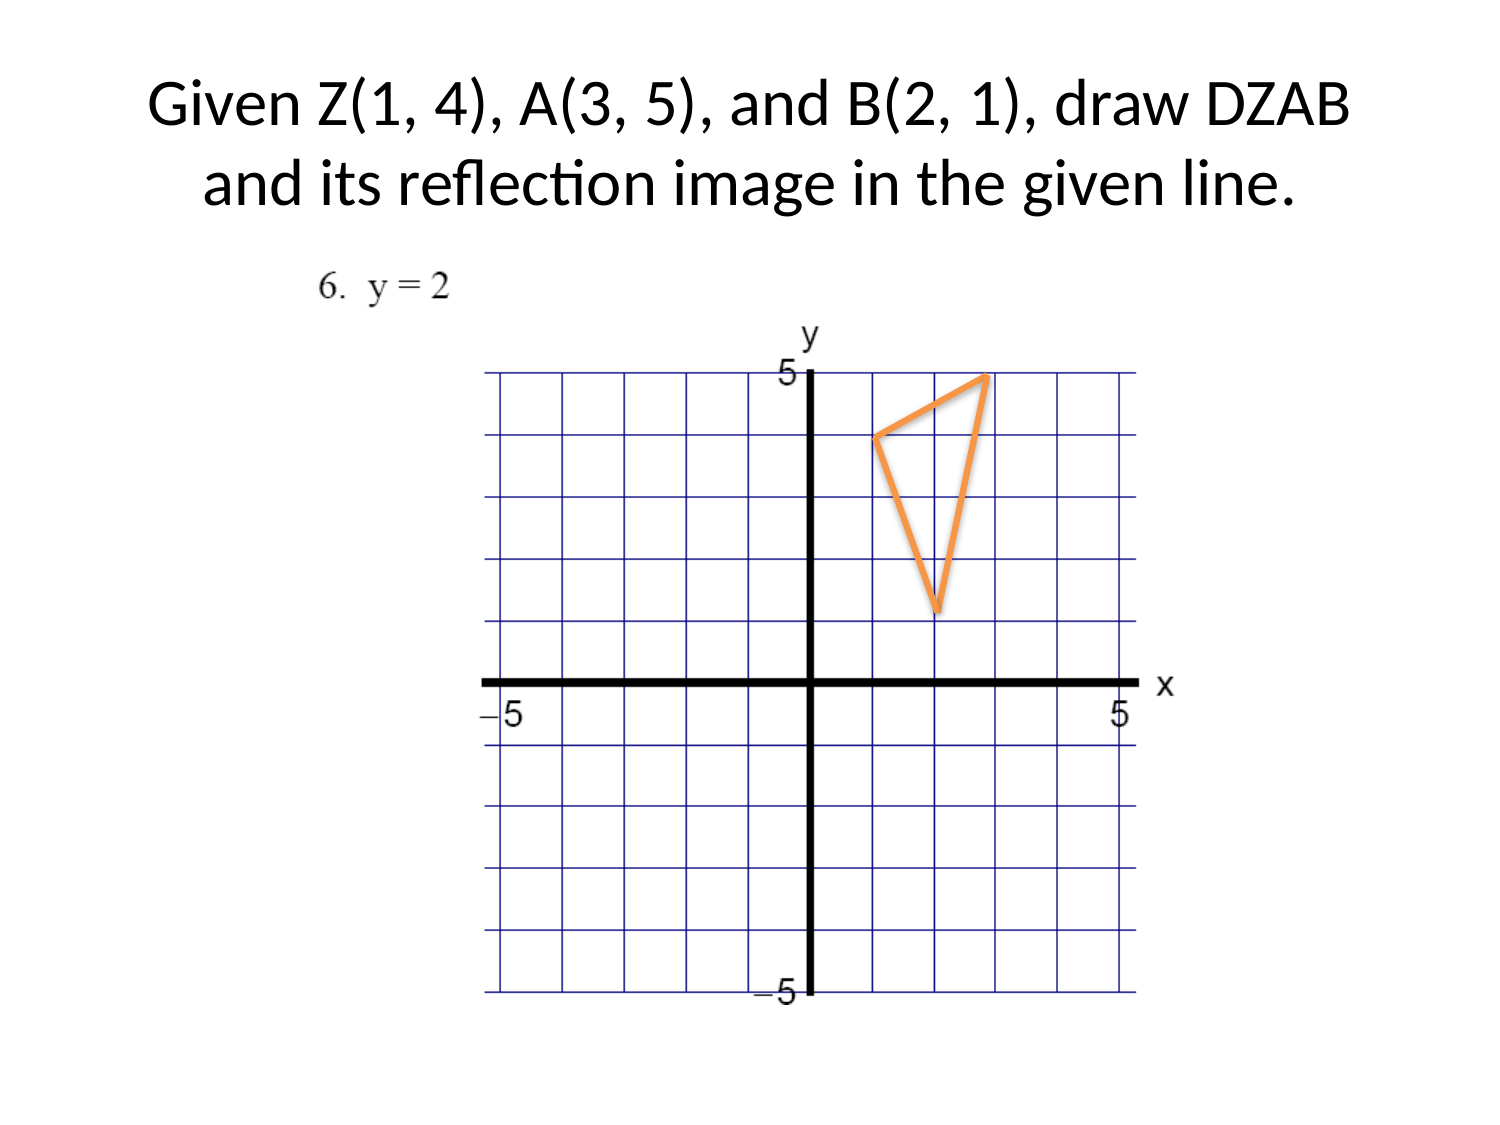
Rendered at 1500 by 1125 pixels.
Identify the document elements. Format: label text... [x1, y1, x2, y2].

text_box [818, 493, 994, 557]
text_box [843, 468, 1082, 520]
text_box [874, 374, 988, 438]
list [311, 262, 1188, 1005]
title Given Z(1, 4), A(3, 5), and B(2, 1), draw DZAB and its reflection image in the given line. [75, 45, 1425, 233]
